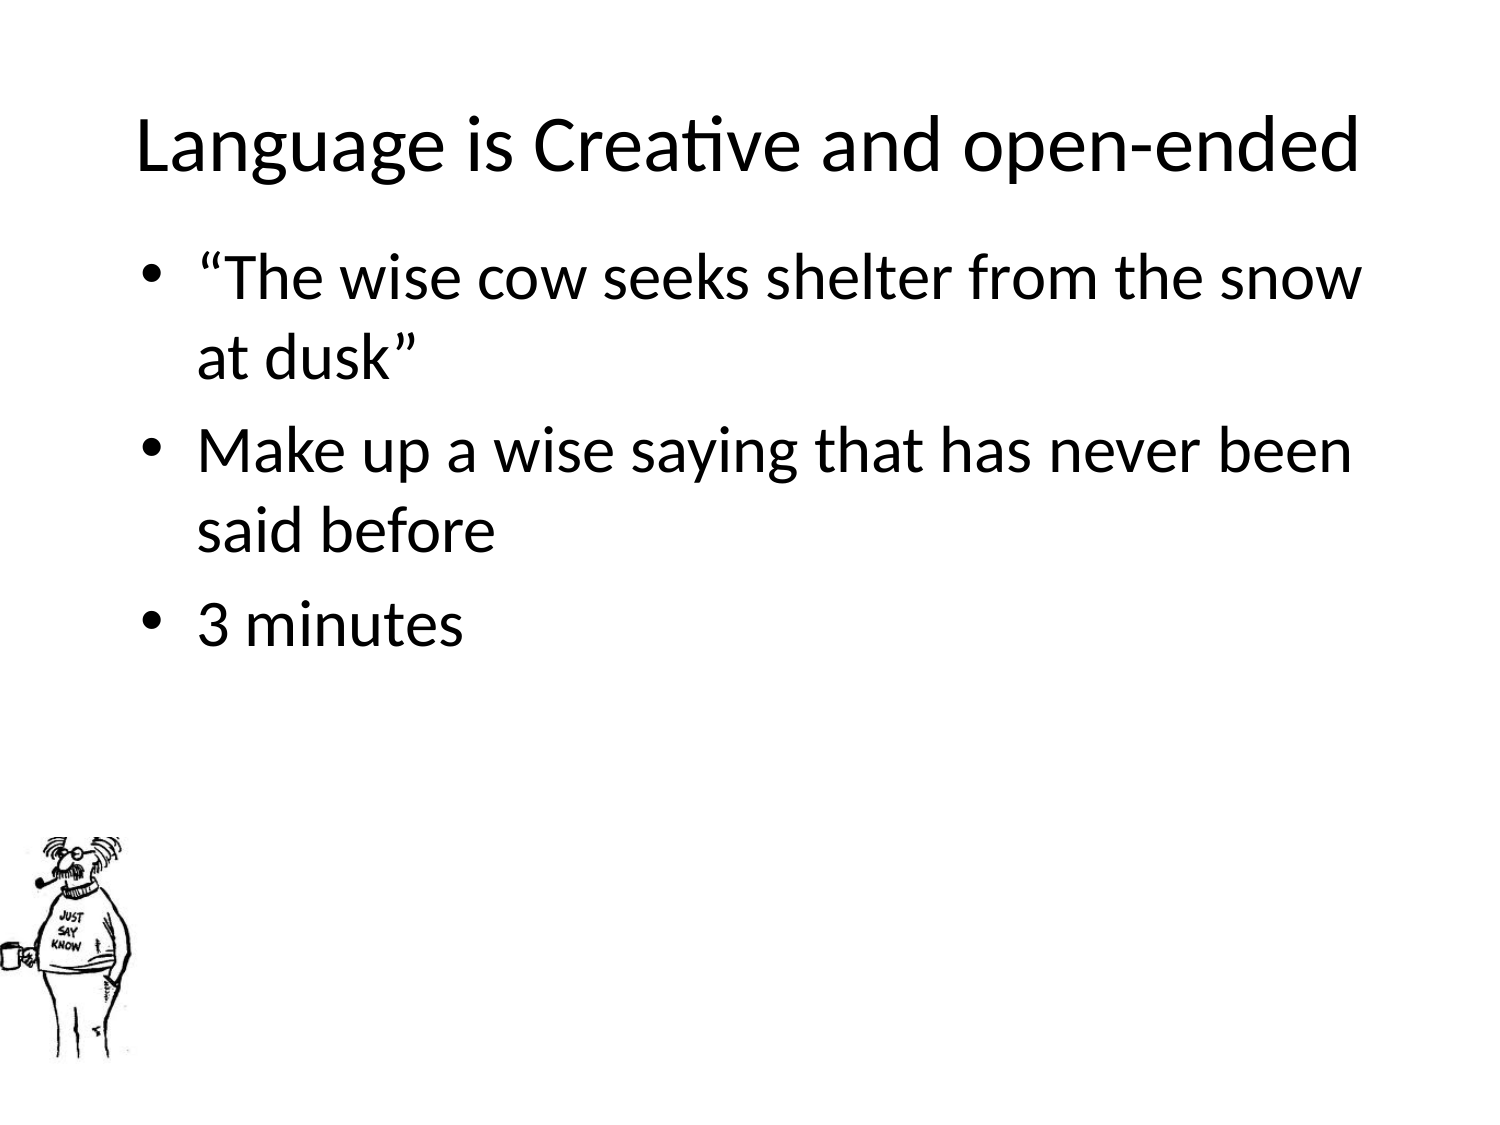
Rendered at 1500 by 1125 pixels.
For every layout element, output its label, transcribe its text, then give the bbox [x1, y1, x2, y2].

list “The wise cow seeks shelter from the snow at dusk” Make up a wise saying that has never been said before 3 minutes [125, 224, 1425, 968]
picture [0, 837, 171, 1125]
title Language is Creative and open-ended [75, 45, 1425, 233]
